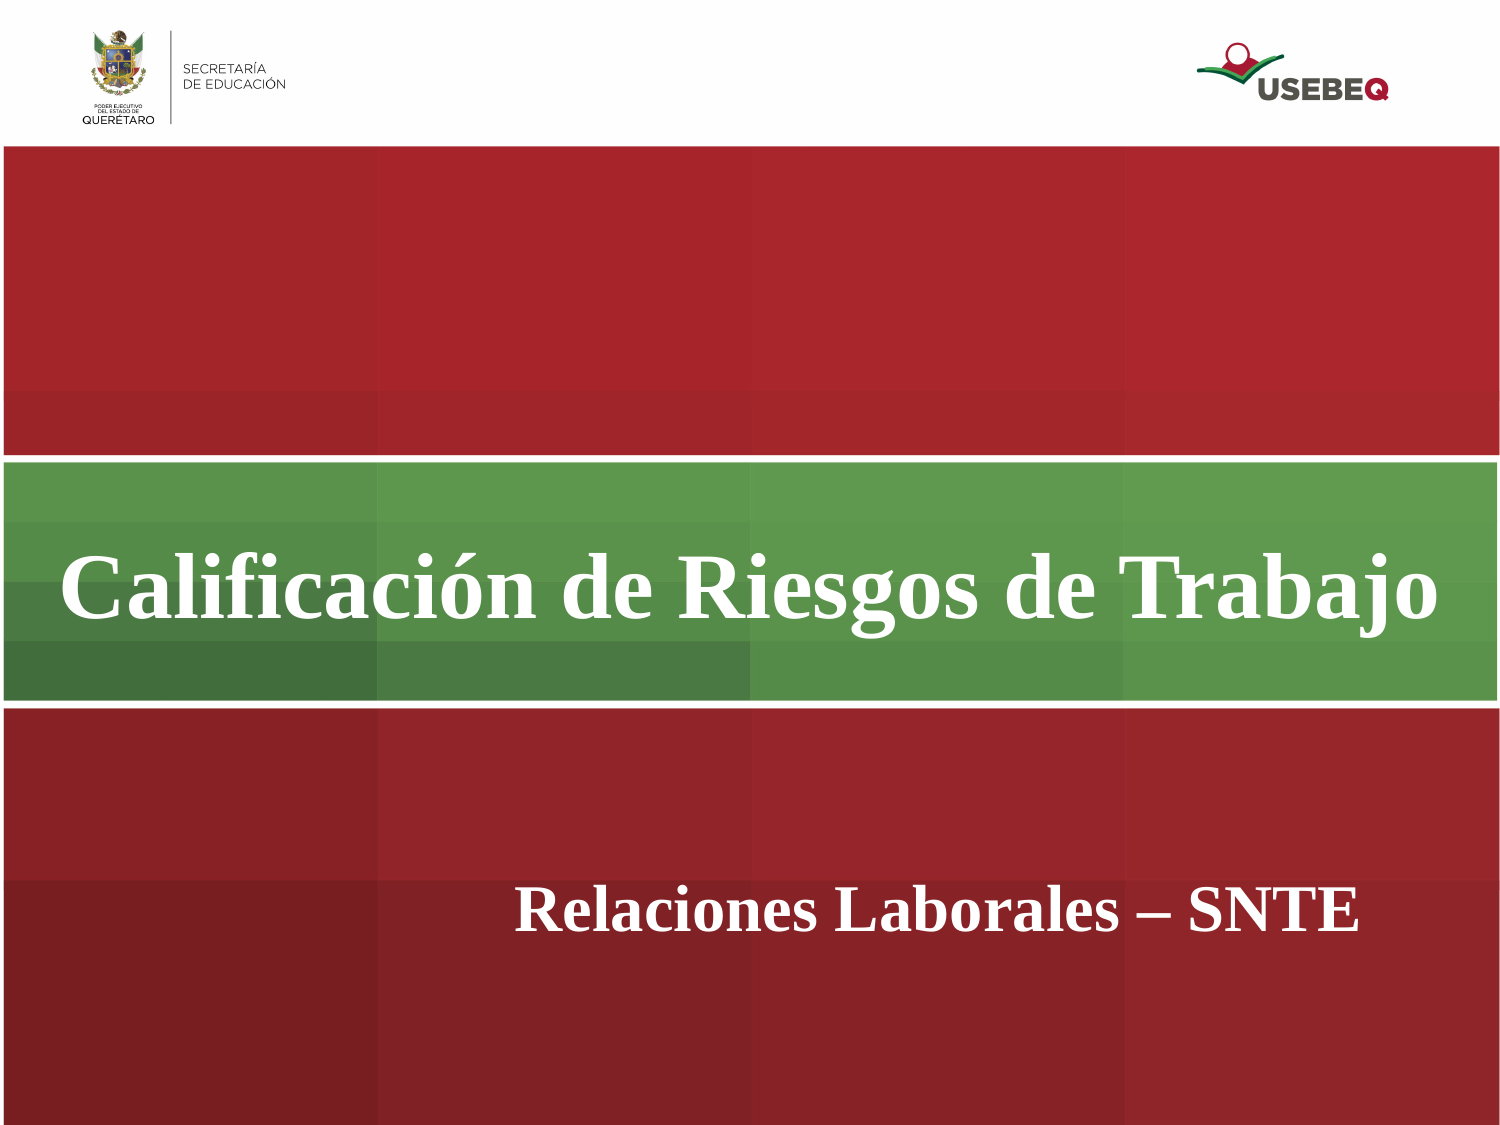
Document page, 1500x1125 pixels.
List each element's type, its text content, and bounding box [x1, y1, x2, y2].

picture [0, 675, 1500, 1125]
picture [0, 0, 1500, 487]
text_box Calificación de Riesgos de Trabajo [0, 487, 1500, 675]
text_box Relaciones Laborales – SNTE [430, 810, 1447, 999]
